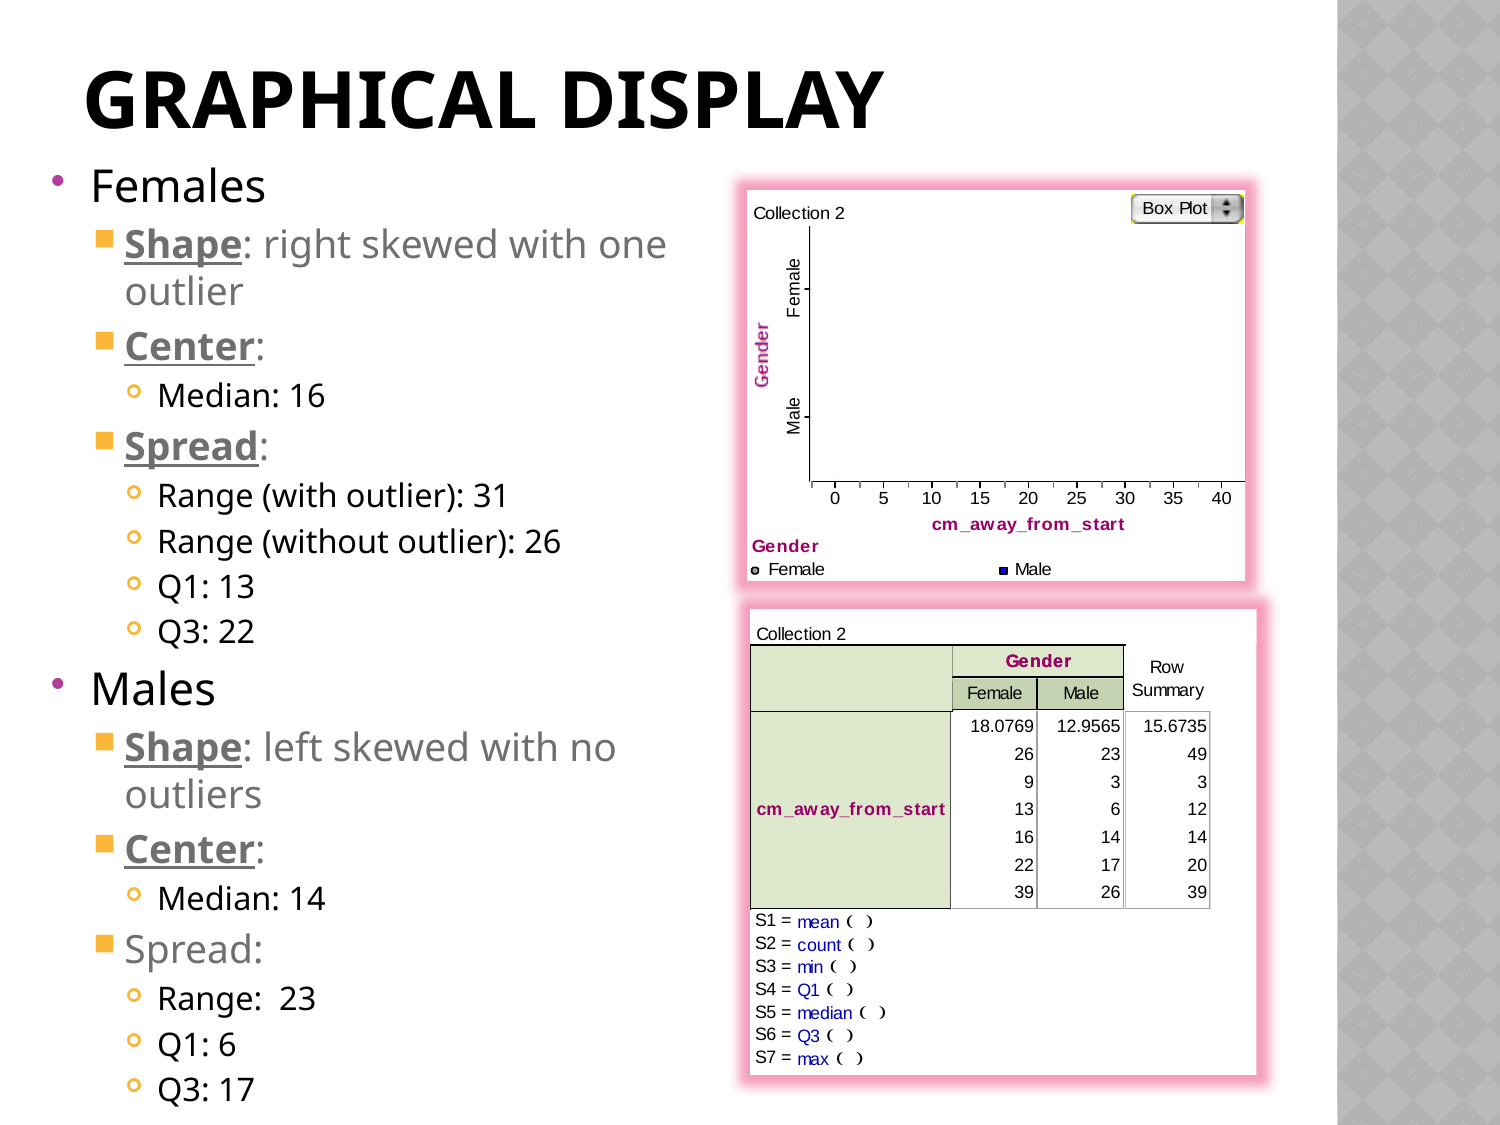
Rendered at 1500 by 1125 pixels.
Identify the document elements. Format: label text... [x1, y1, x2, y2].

title Graphical Display [75, 0, 1425, 144]
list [746, 189, 1248, 583]
list Females Shape: right skewed with one outlier Center: Median: 16 Spread: Range (with outlier): 31 Range (without outlier): 26 Q1: 13 Q3: 22 Males Shape: left skewed with no outliers Center: Median: 14 Spread: Range: 23 Q1: 6 Q3: 17 [37, 149, 738, 1125]
picture [749, 608, 1257, 1076]
